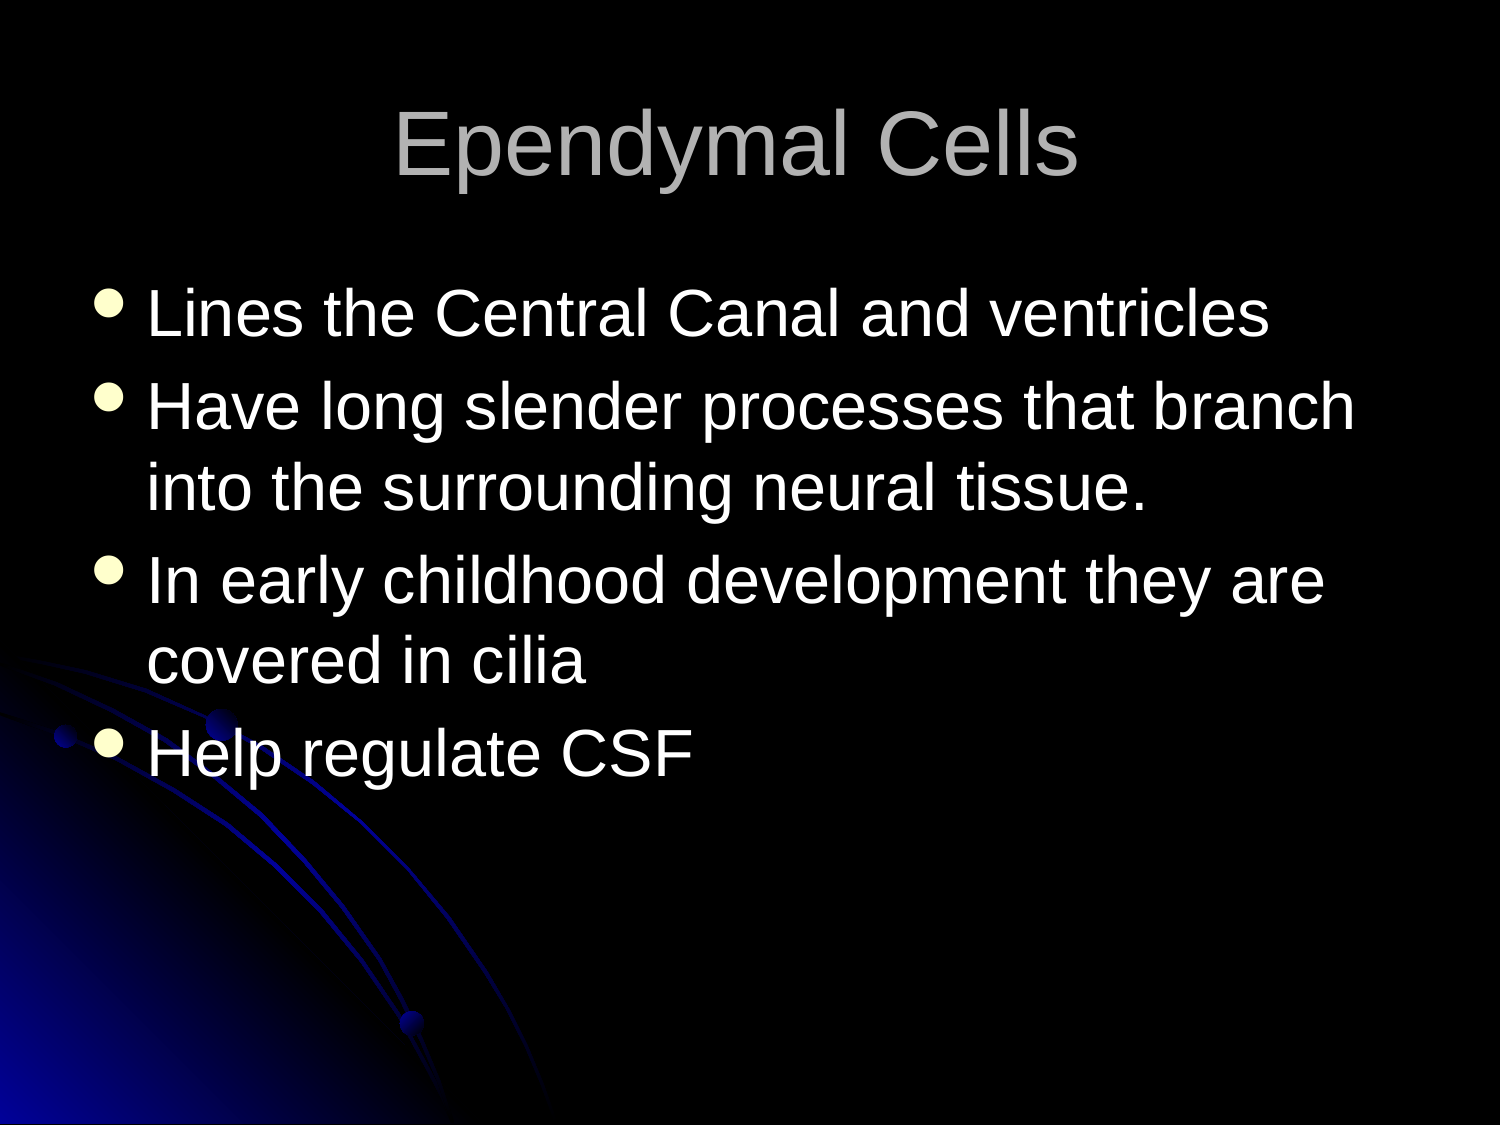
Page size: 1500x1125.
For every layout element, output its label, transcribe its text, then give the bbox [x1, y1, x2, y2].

title Ependymal Cells [74, 45, 1426, 233]
list Lines the Central Canal and ventricles Have long slender processes that branch into the surrounding neural tissue. In early childhood development they are covered in cilia Help regulate CSF [74, 262, 1426, 1006]
